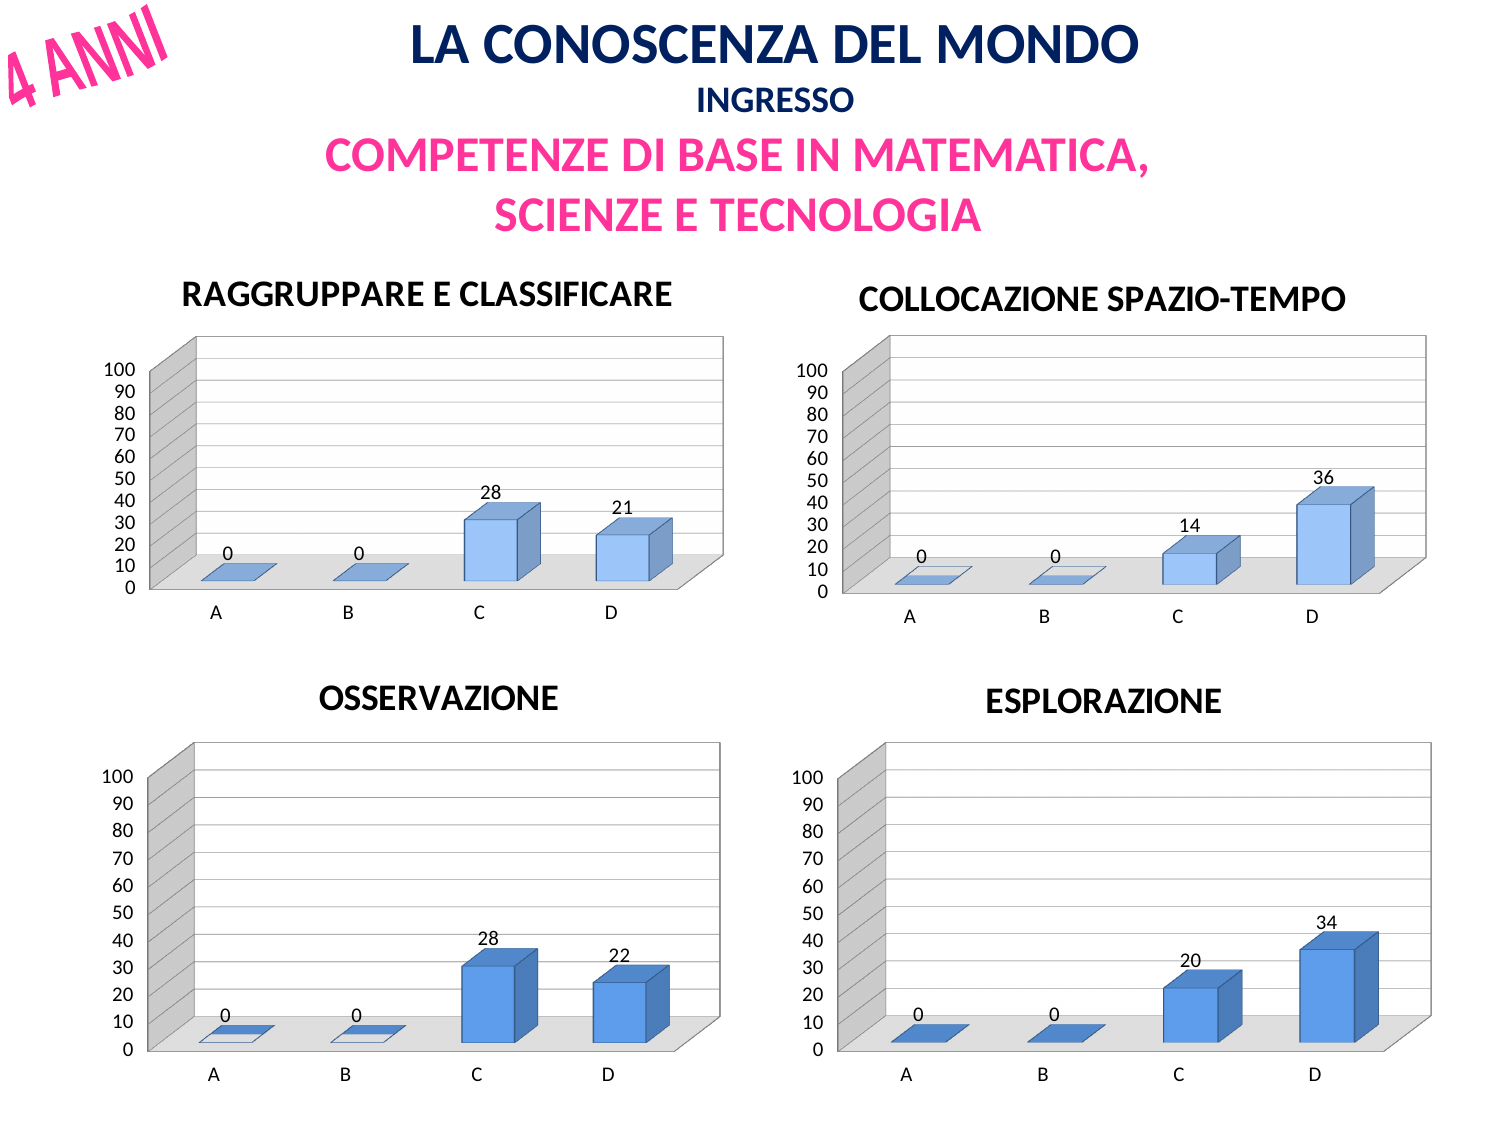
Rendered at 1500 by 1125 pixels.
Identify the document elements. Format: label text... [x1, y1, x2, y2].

text_box Competenze di base in matematica, scienze e tecnologia [277, 113, 1199, 249]
chart [775, 251, 1448, 636]
chart [82, 656, 739, 1095]
text_box LA CONOSCENZA DEL MONDO INGRESSO [395, 0, 1156, 113]
chart [88, 252, 739, 632]
chart [775, 656, 1448, 1095]
